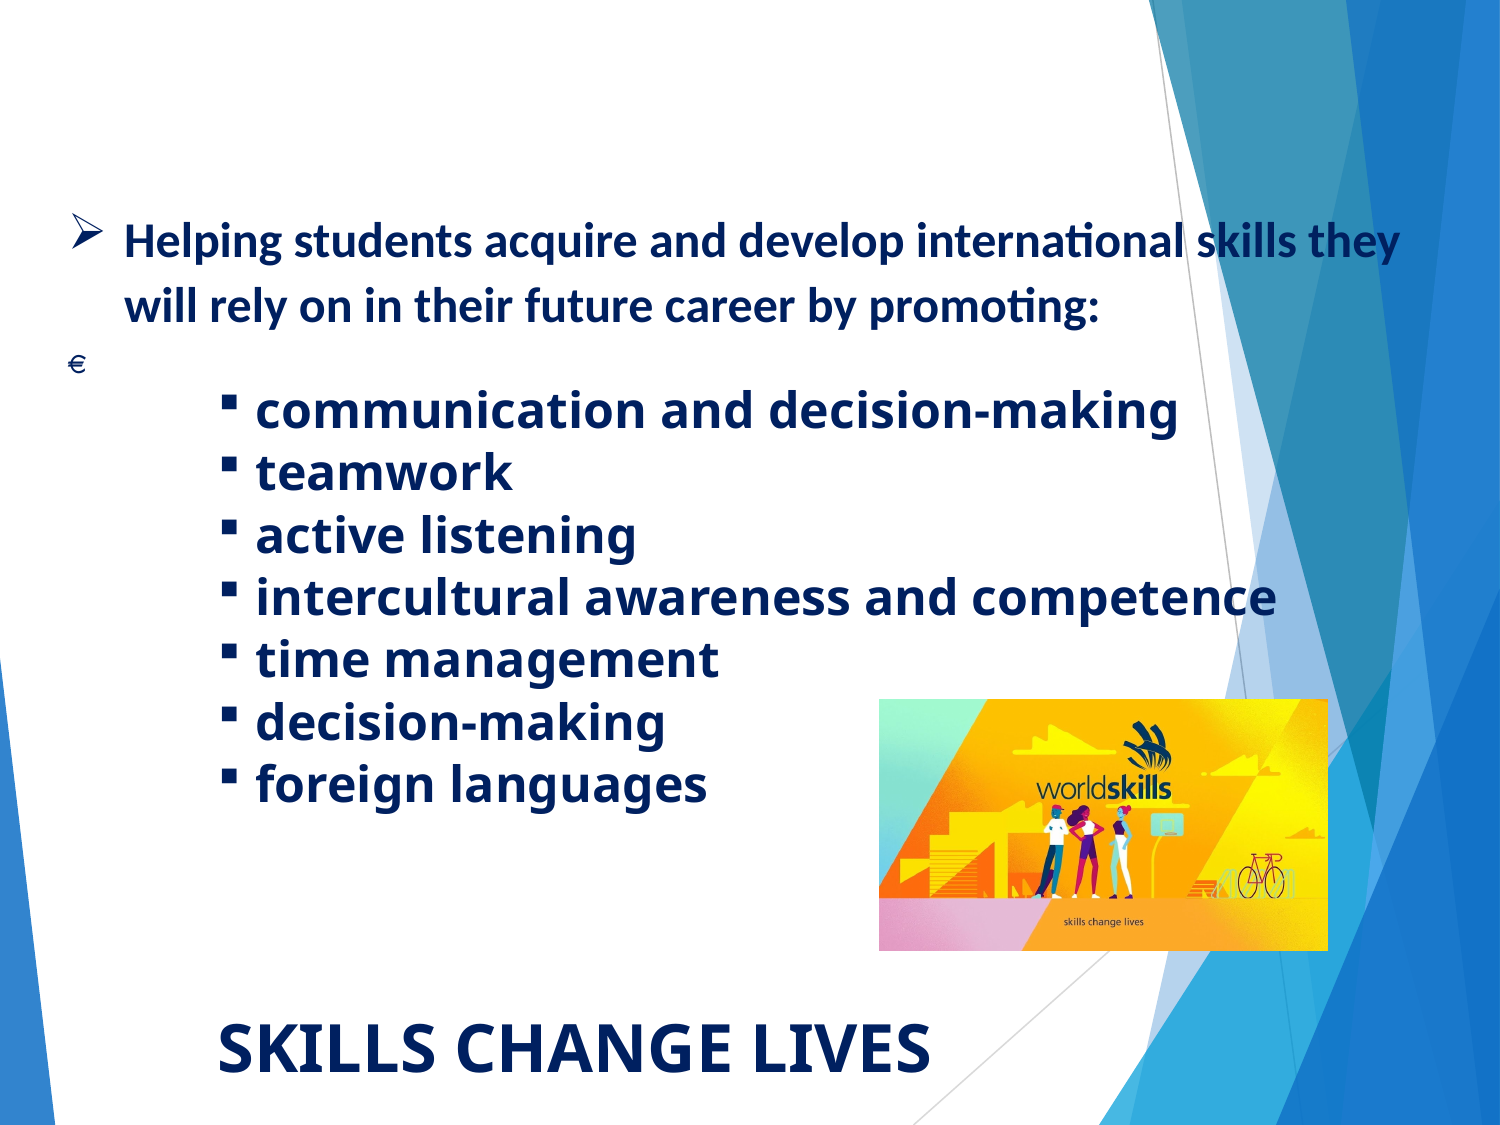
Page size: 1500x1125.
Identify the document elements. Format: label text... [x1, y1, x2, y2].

text_box Helping students acquire and develop international skills they will rely on in their future career by promoting: communication and decision-making teamwork active listening intercultural awareness and competence time management decision-making foreign languages SKILLS CHANGE LIVES [53, 196, 1447, 1125]
picture [879, 698, 1328, 952]
